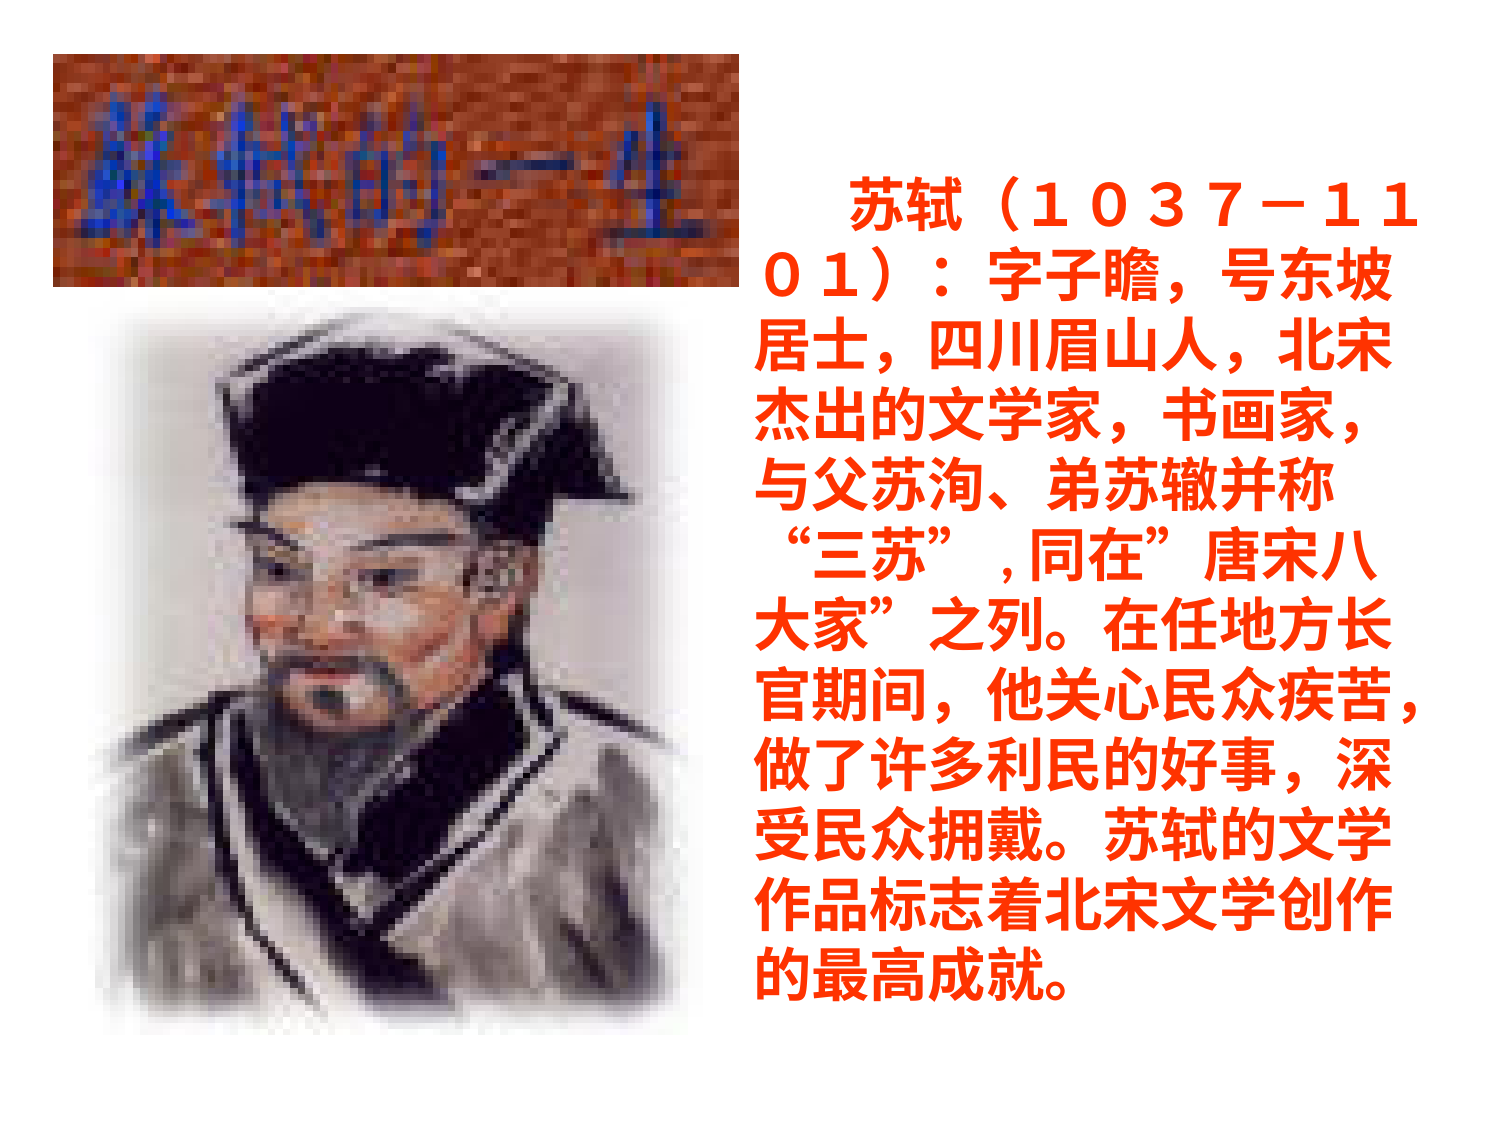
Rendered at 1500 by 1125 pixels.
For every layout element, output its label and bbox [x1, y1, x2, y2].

text_box [52, 54, 1448, 1036]
